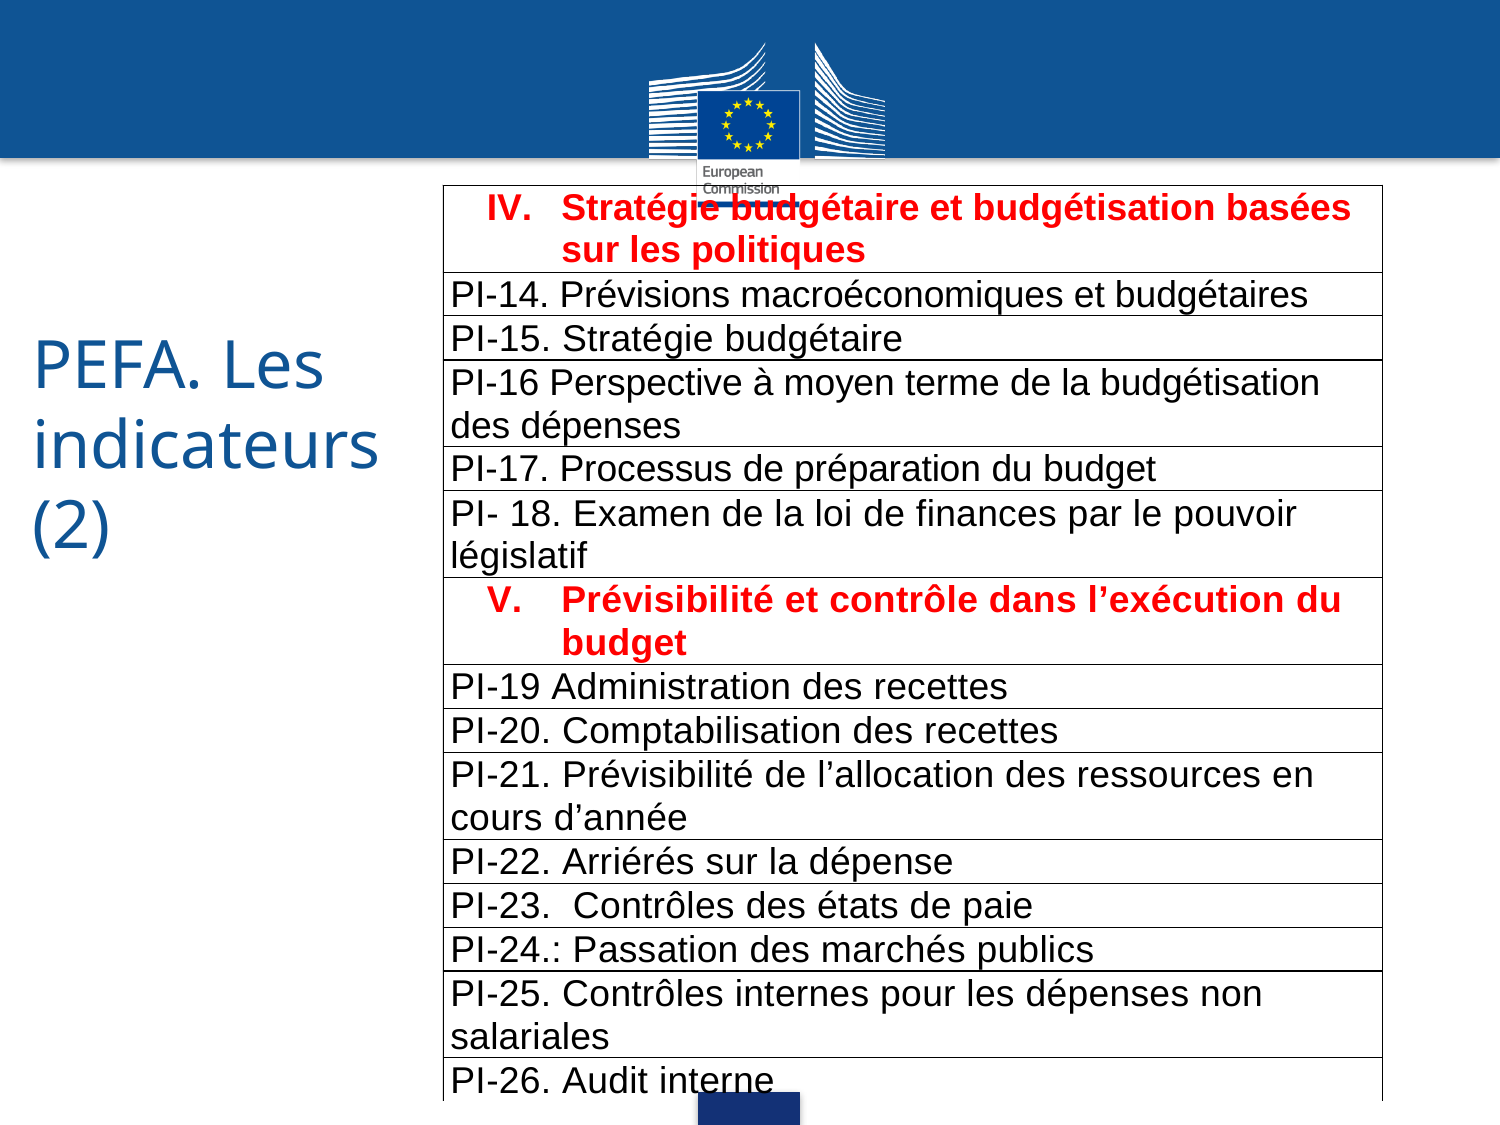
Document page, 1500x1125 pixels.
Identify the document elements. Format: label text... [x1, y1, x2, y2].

picture [649, 42, 885, 184]
text_box PEFA. Les indicateurs (2) [17, 314, 437, 569]
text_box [442, 184, 1395, 1101]
